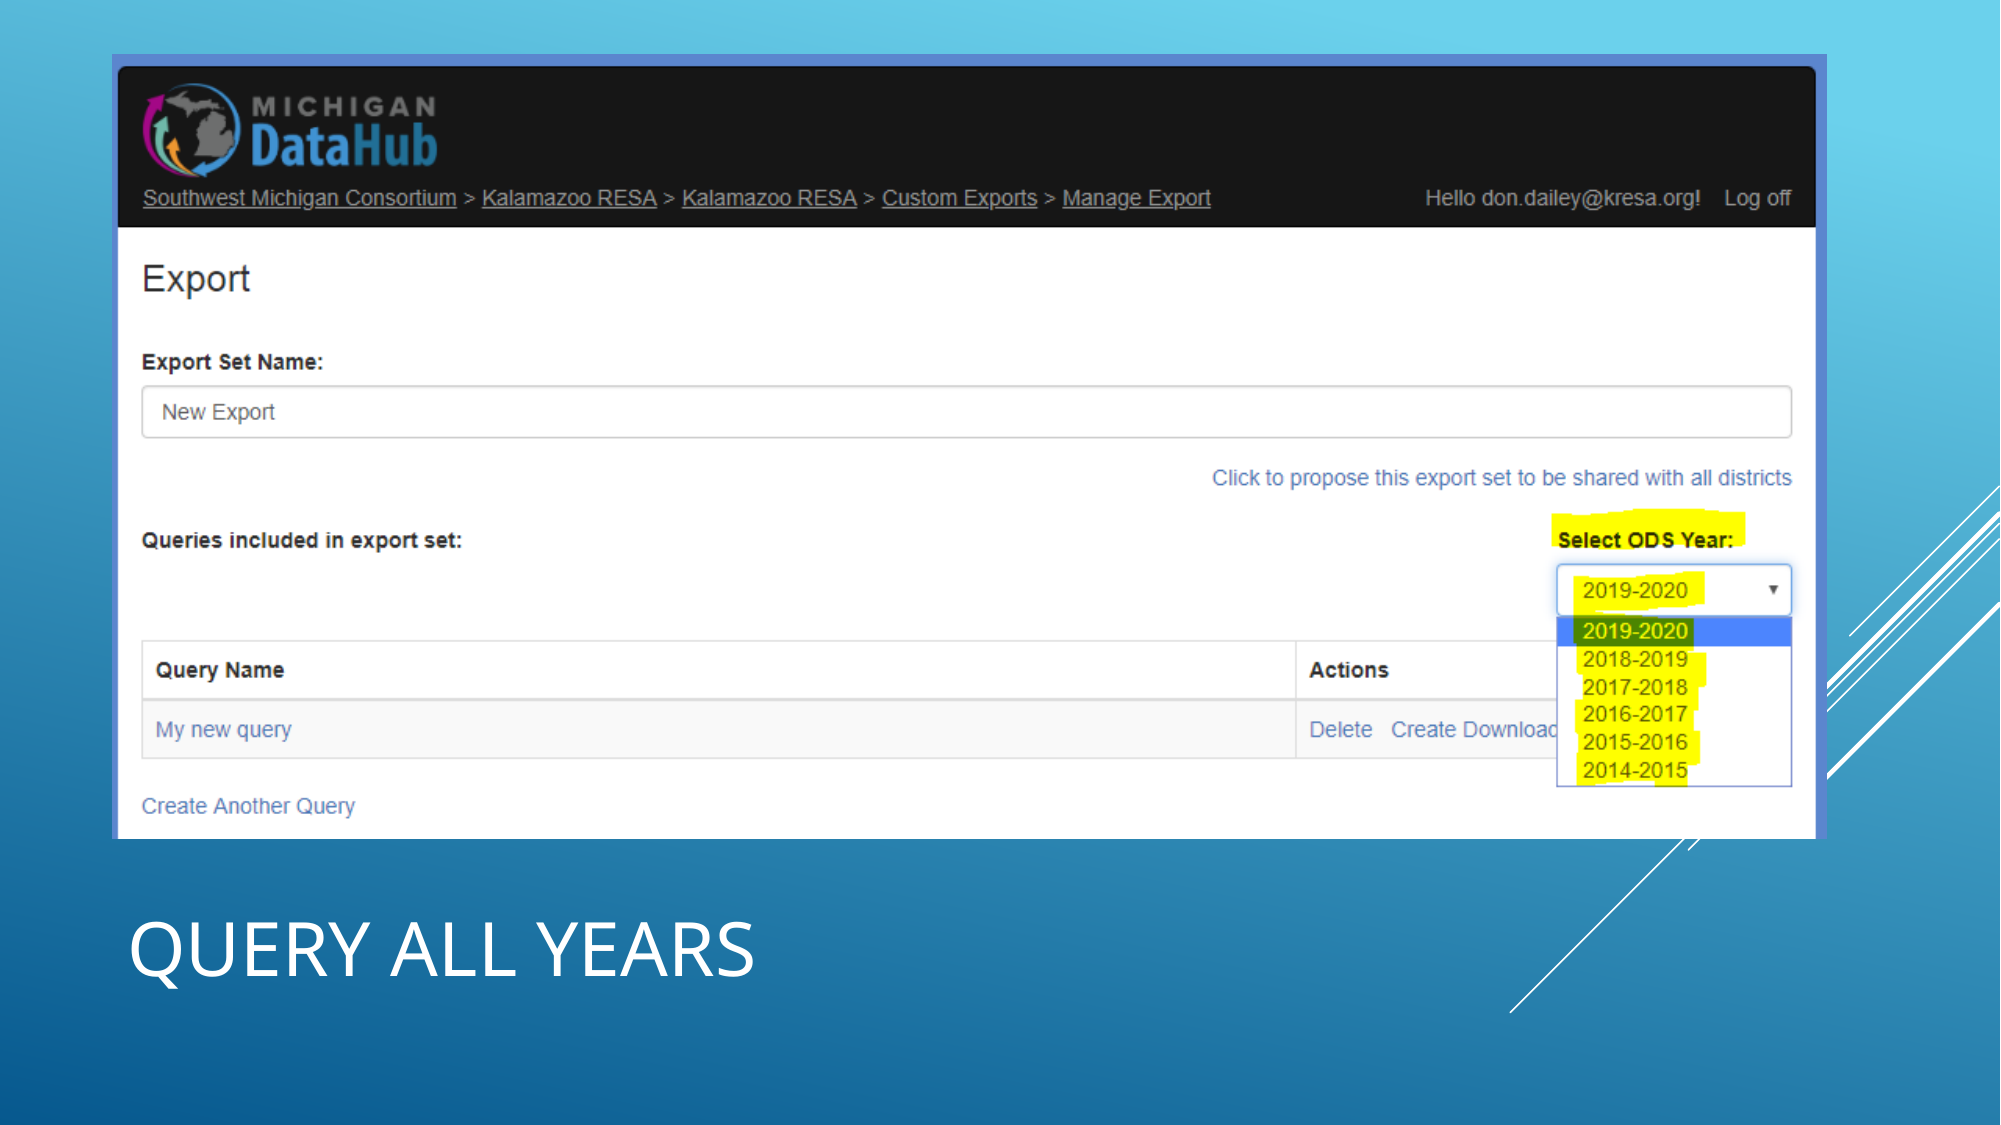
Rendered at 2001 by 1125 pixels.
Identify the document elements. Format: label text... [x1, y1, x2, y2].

picture [111, 54, 1827, 840]
title Query All Years [112, 840, 1513, 1071]
